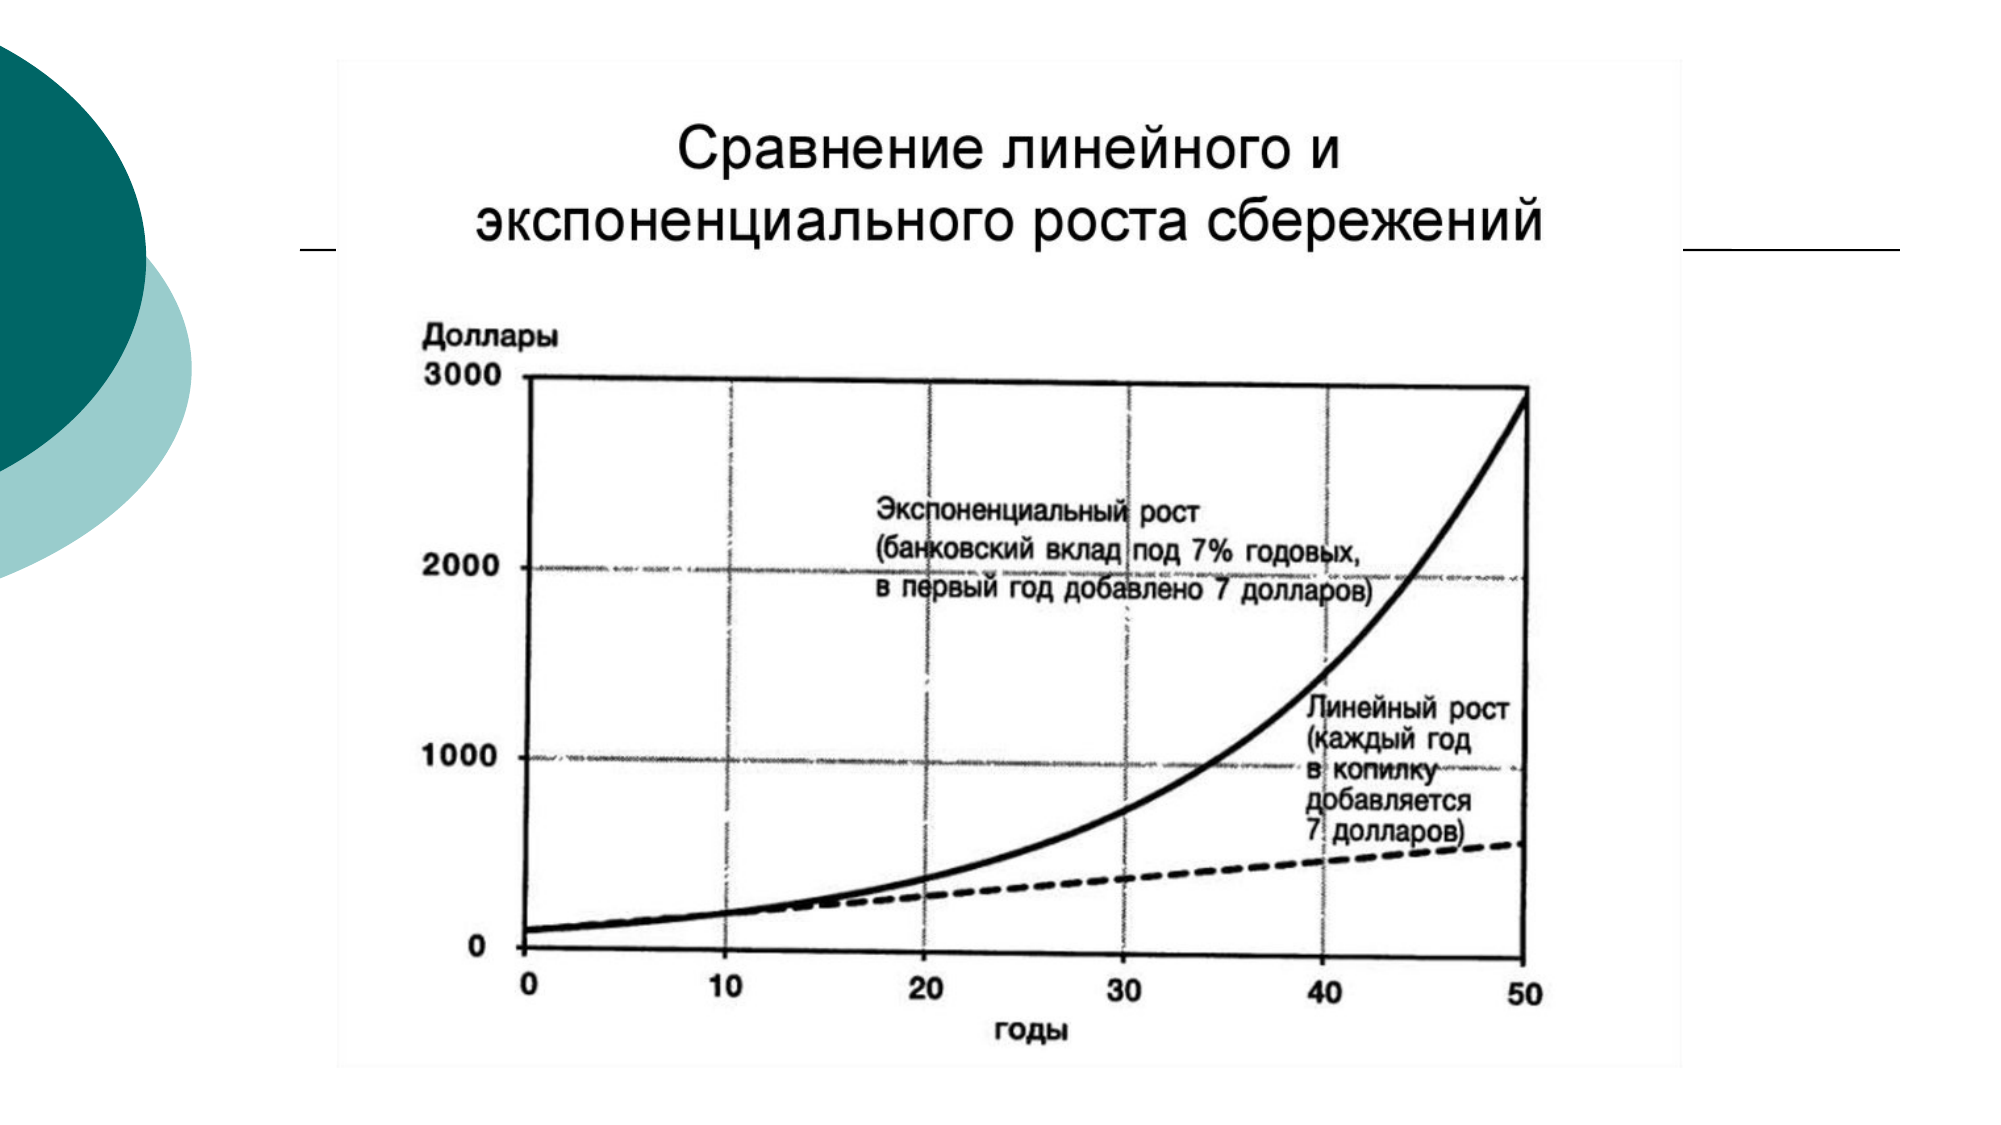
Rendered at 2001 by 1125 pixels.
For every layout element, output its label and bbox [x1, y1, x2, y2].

picture [336, 59, 1683, 1069]
